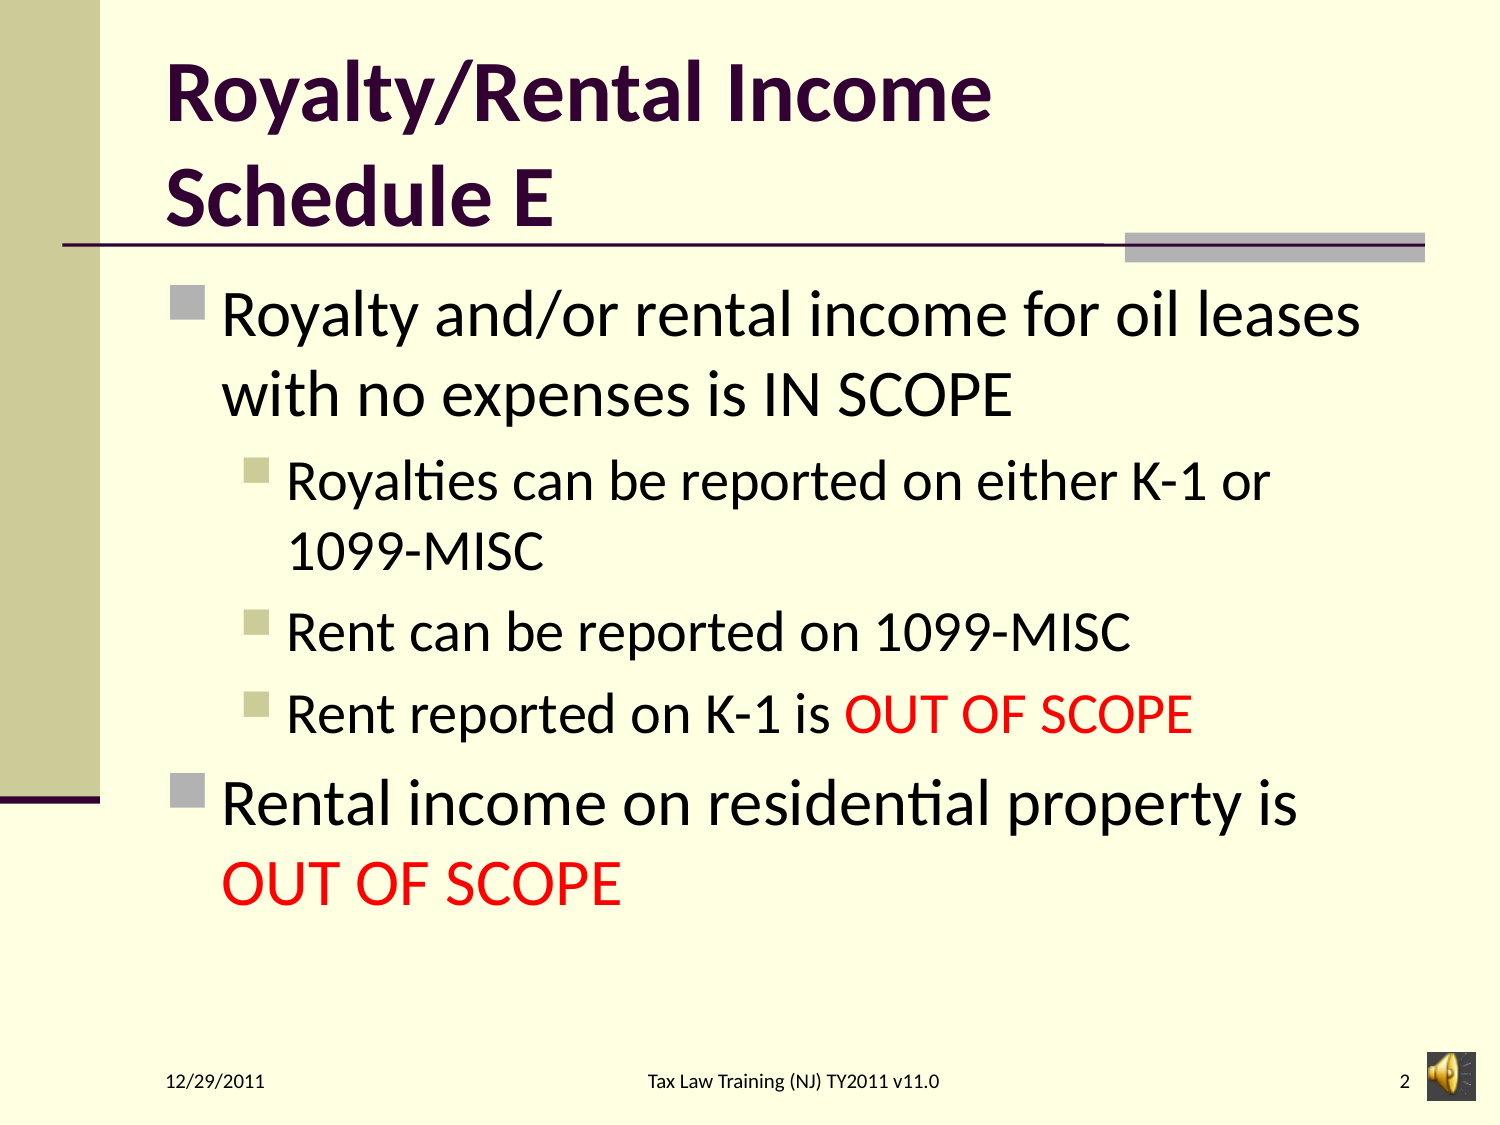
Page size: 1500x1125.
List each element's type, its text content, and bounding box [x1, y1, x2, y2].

title Royalty/Rental Income Schedule E [150, 45, 1425, 234]
list Royalty and/or rental income for oil leases with no expenses is IN SCOPE Royalties can be reported on either K-1 or 1099-MISC Rent can be reported on 1099-MISC Rent reported on K-1 is OUT OF SCOPE Rental income on residential property is OUT OF SCOPE [150, 262, 1425, 1038]
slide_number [149, 1050, 476, 1101]
slide_number 2 [1112, 1049, 1426, 1101]
picture [1426, 1051, 1477, 1102]
footer Tax Law Training (NJ) TY2011 v11.0 [549, 1049, 1038, 1101]
